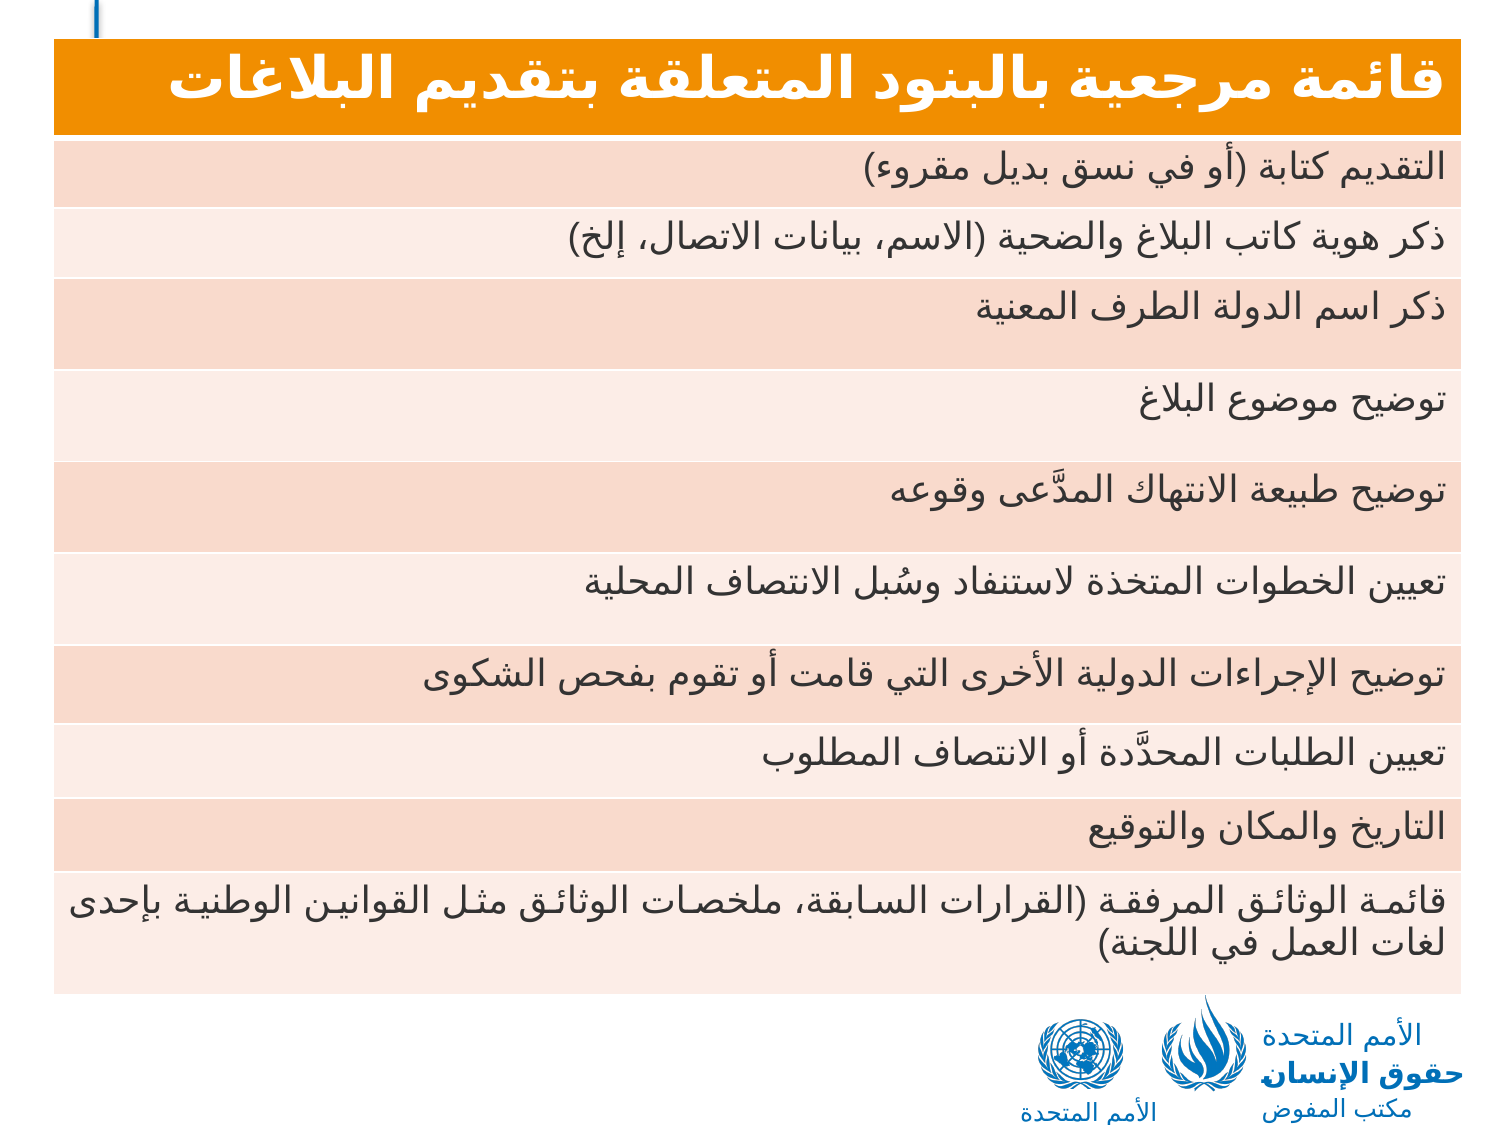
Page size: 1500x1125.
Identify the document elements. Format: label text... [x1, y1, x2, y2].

table_cell التقديم كتابة (أو في نسق بديل مقروء) [54, 141, 1461, 207]
text_box الأمم المتحدة [982, 1089, 1195, 1125]
table_cell توضيح الإجراءات الدولية الأخرى التي قامت أو تقوم بفحص الشكوى [54, 646, 1461, 723]
picture [1037, 995, 1457, 1107]
table_cell قائمة الوثائق المرفقة (القرارات السابقة، ملخصات الوثائق مثل القوانين الوطنية بإحدى لغات العمل في اللجنة) [54, 873, 1461, 994]
table_cell التاريخ والمكان والتوقيع [54, 799, 1461, 871]
table_cell ذكر هوية كاتب البلاغ والضحية (الاسم، بيانات الاتصال، إلخ) [54, 209, 1461, 277]
table_header قائمة مرجعية بالبنود المتعلقة بتقديم البلاغات [54, 39, 1461, 135]
table_cell تعيين الطلبات المحدَّدة أو الانتصاف المطلوب [54, 725, 1461, 797]
table_cell توضيح طبيعة الانتهاك المدَّعى وقوعه [54, 462, 1461, 552]
text_box الأمم المتحدة حقوق الإنسان مكتب المفوض السامي [1246, 1009, 1500, 1098]
table_cell ذكر اسم الدولة الطرف المعنية [54, 279, 1461, 369]
table_cell توضيح موضوع البلاغ [54, 371, 1461, 461]
table_cell تعيين الخطوات المتخذة لاستنفاد وسُبل الانتصاف المحلية [54, 554, 1461, 644]
